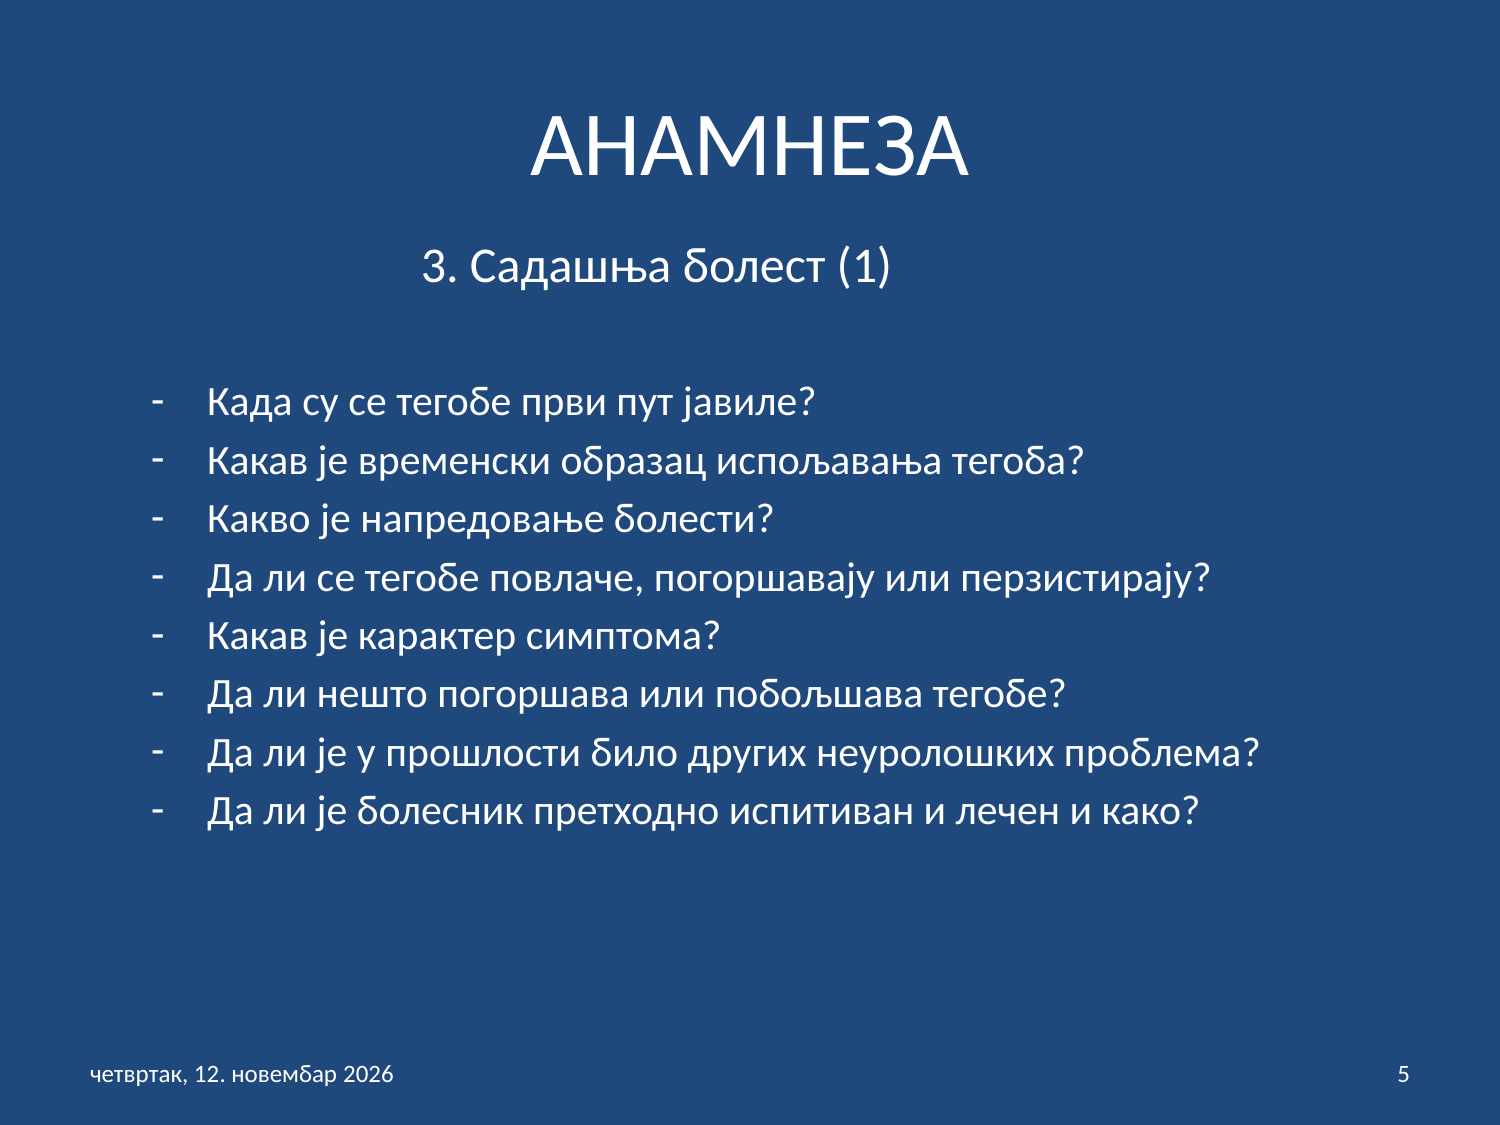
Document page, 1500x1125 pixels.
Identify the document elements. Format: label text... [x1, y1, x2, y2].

list 3. Садашња болест (1) Када су се тегобе први пут јавиле? Какав је временски образац испољавања тегоба? Какво је напредовање болести? Да ли се тегобе повлаче, погоршавају или перзистирају? Какав је карактер симптома? Да ли нешто погоршава или побољшава тегобе? Да ли је у прошлости било других неуролошких проблема? Да ли је болесник претходно испитиван и лечен и како? [135, 208, 1370, 926]
slide_number среда, 22. септембар 2021 [75, 1042, 425, 1103]
slide_number 5 [1074, 1042, 1425, 1103]
title АНАМНЕЗА [75, 45, 1425, 233]
